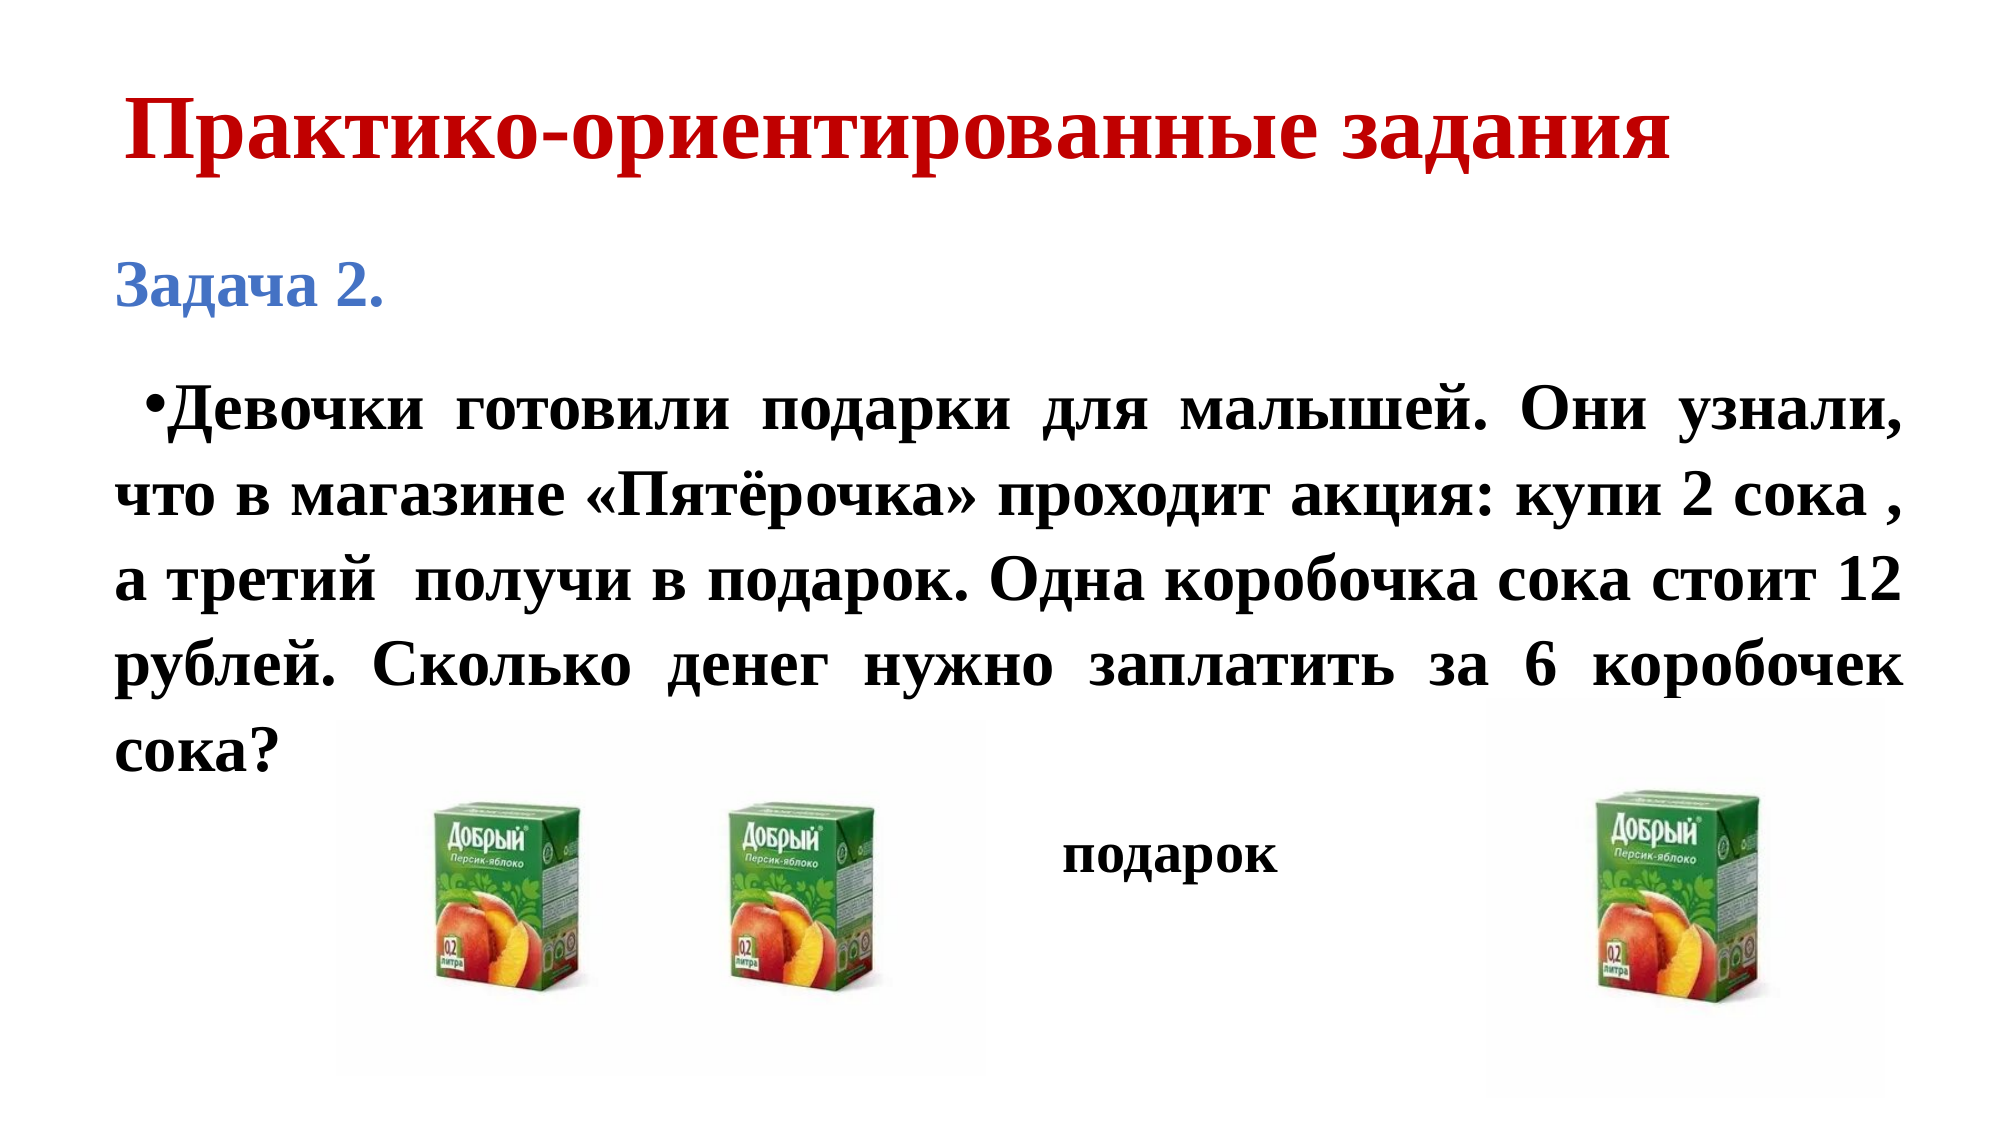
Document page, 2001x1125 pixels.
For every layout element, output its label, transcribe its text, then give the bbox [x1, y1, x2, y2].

picture [336, 720, 986, 1076]
list Задача 2. Девочки готовили подарки для малышей. Они узнали, что в магазине «Пятёрочка» проходит акция: купи 2 сока , а третий получи в подарок. Одна коробочка сока стоит 12 рублей. Сколько денег нужно заплатить за 6 коробочек сока? подарок [61, 226, 1921, 1014]
picture [1486, 698, 1885, 1098]
title Практико-ориентированные задания [109, 59, 1863, 199]
